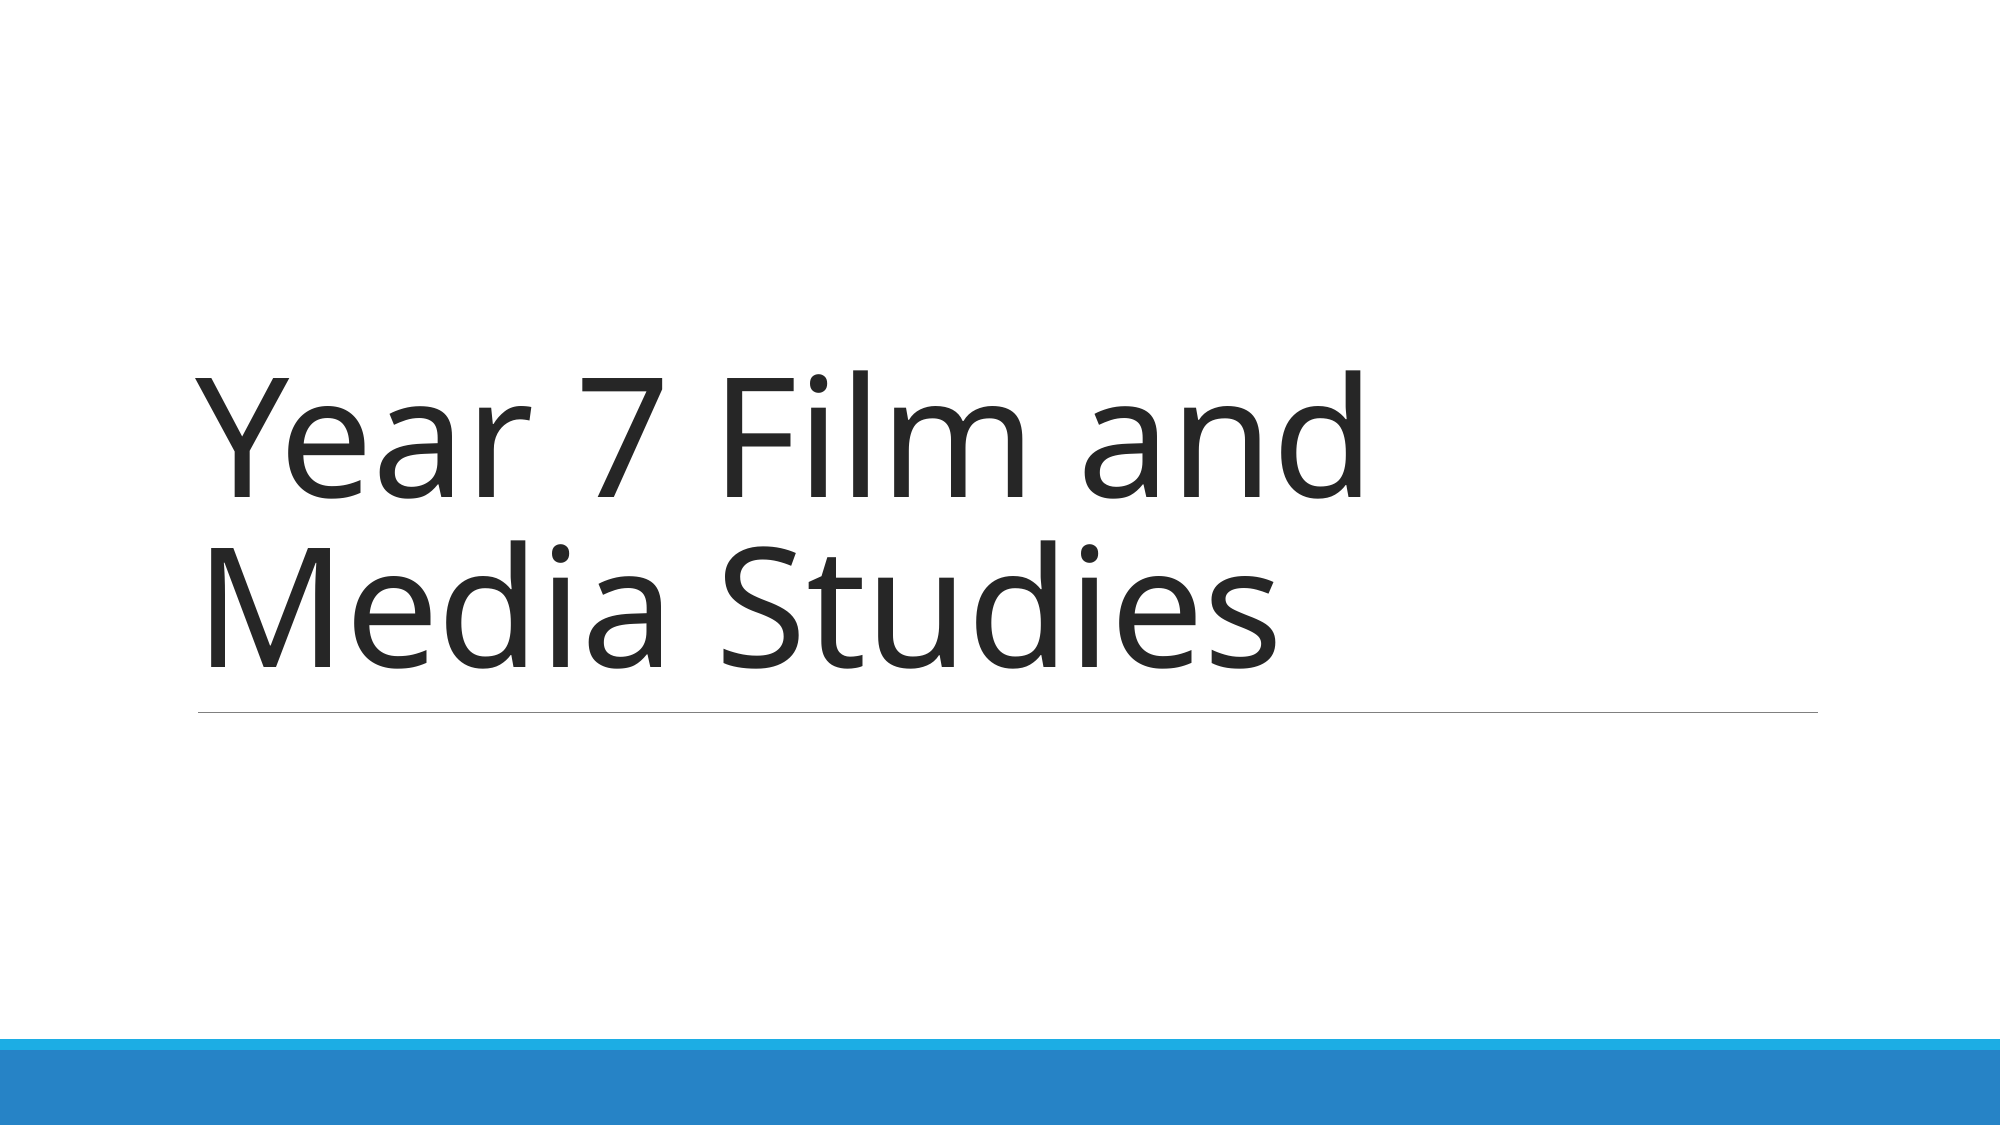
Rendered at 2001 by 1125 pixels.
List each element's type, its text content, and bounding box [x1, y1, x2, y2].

title Year 7 Film and Media Studies [180, 124, 1830, 710]
